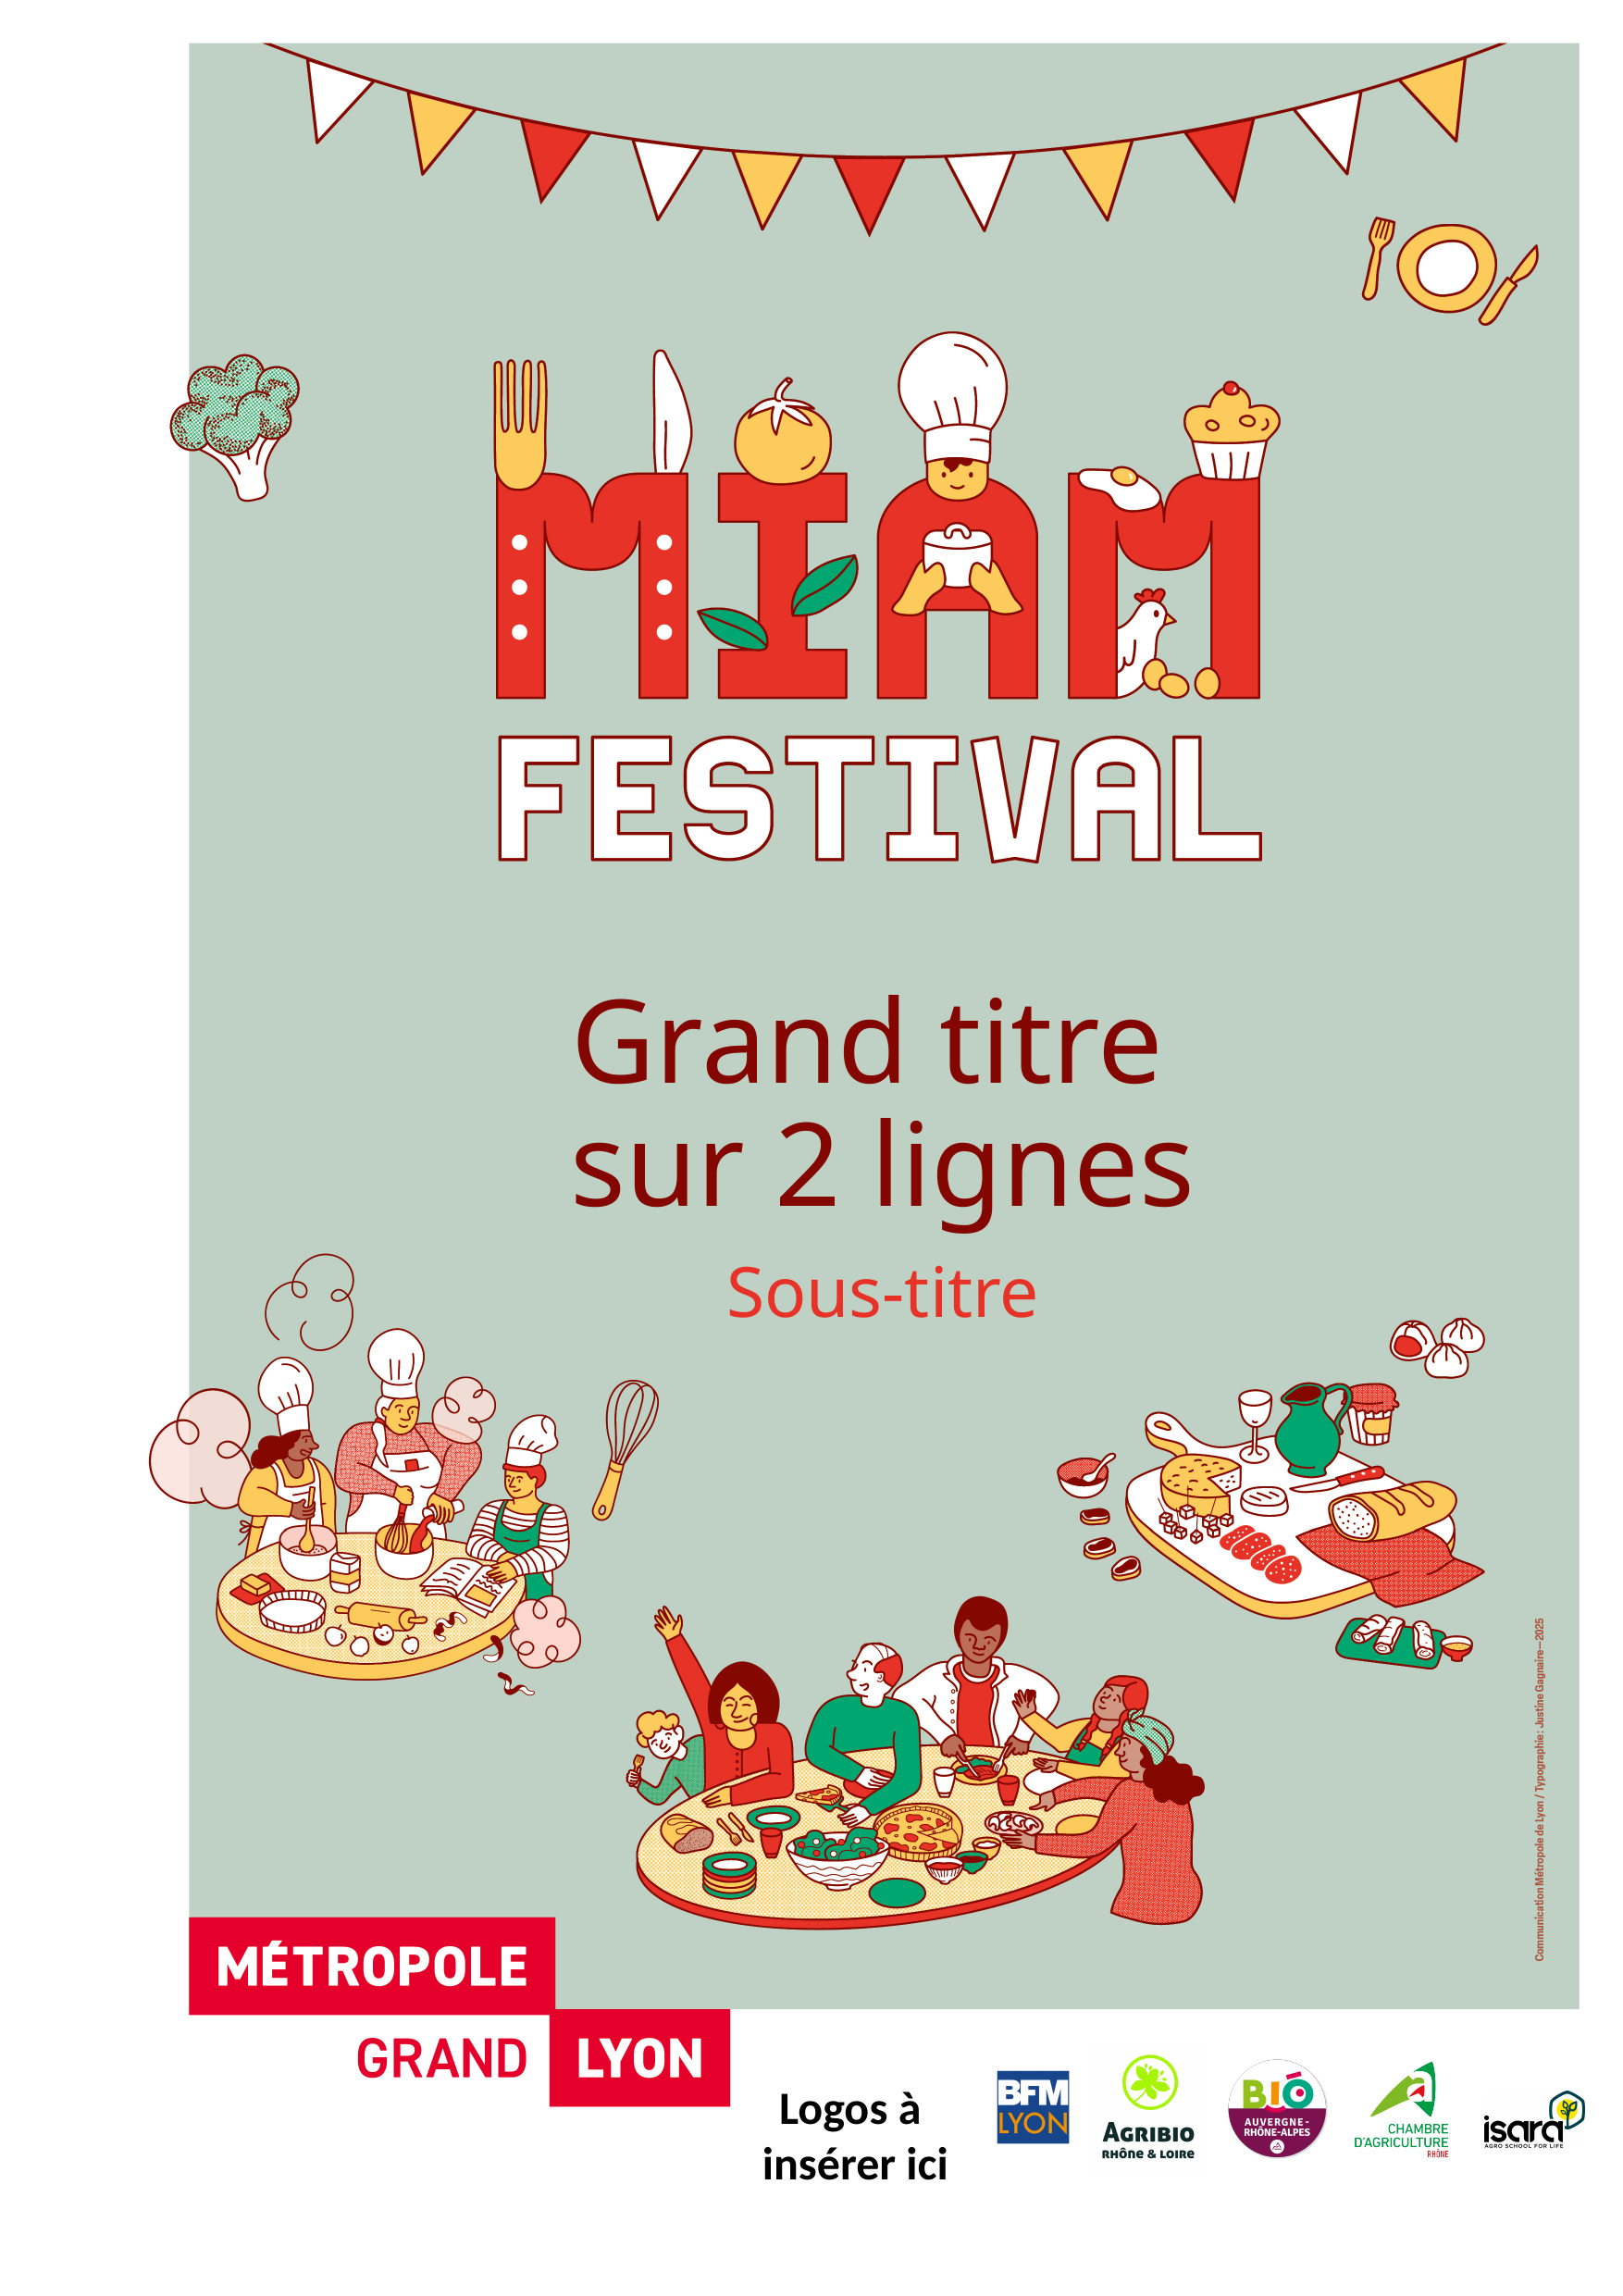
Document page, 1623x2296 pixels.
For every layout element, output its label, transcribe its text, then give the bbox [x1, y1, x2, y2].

text_box Logos à insérer ici [675, 2071, 1037, 2196]
text_box Grand titre sur 2 lignes Sous-titre [188, 975, 1578, 1339]
picture [0, 0, 1623, 2296]
